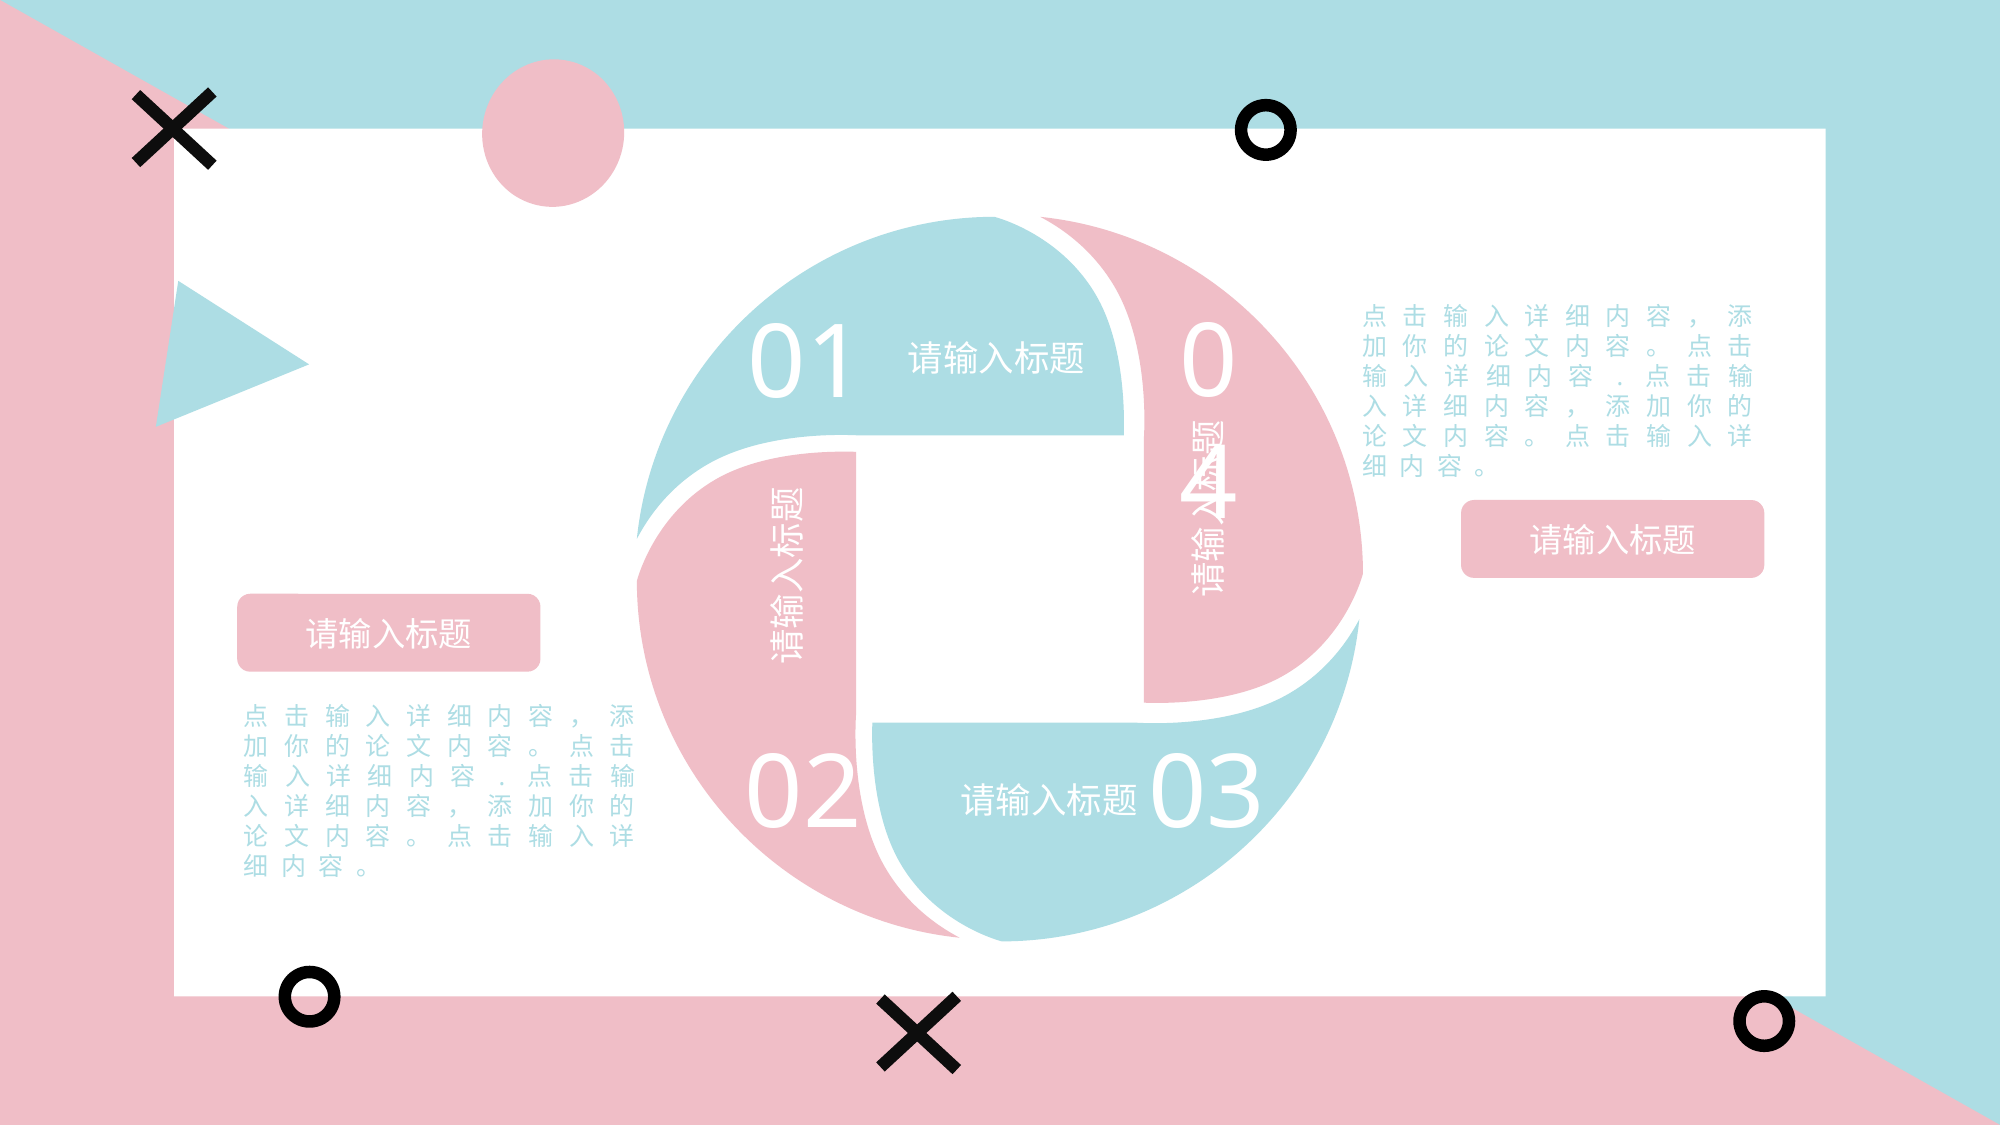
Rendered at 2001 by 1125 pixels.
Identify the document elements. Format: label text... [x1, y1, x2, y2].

text_box [283, 970, 336, 1023]
text_box [0, 0, 2000, 1125]
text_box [135, 91, 213, 166]
text_box [481, 58, 626, 208]
text_box 请输入标题 [236, 592, 542, 673]
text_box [636, 216, 1364, 942]
text_box 点击输入详细内容，添加你的论文内容。点击输入详细内容.点击输入详细内容，添加你的论文内容。点击输入详细内容。 [232, 694, 636, 916]
text_box 点击输入详细内容，添加你的论文内容。点击输入详细内容.点击输入详细内容，添加你的论文内容。点击输入详细内容。 [1364, 295, 1778, 516]
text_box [880, 996, 957, 1070]
text_box [173, 128, 1827, 997]
text_box 请输入标题 [1459, 498, 1766, 579]
text_box [154, 279, 312, 429]
text_box [1738, 995, 1791, 1047]
text_box [1240, 104, 1292, 156]
